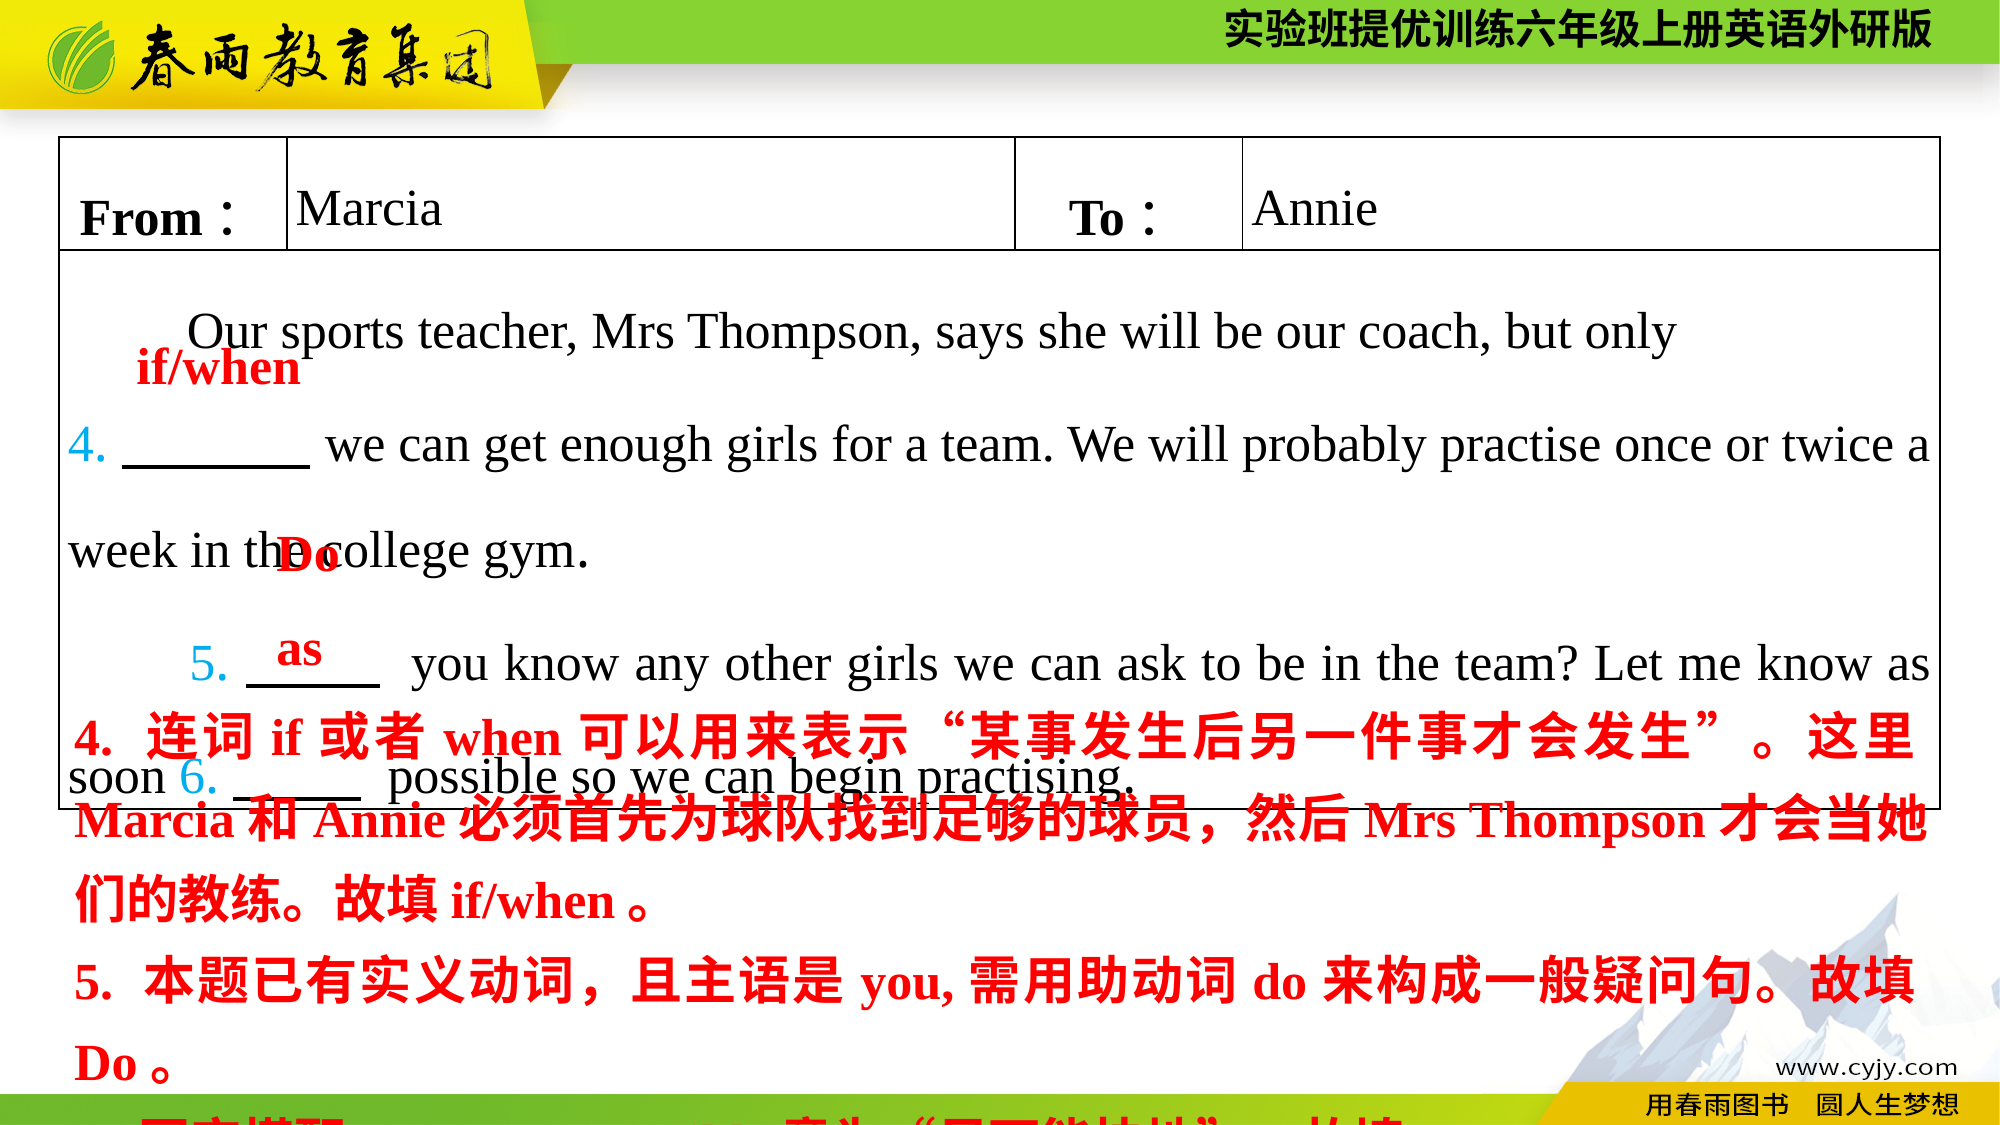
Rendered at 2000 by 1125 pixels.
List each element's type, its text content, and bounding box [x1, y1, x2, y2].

text_box Do [261, 511, 378, 589]
table_header Annie [1243, 138, 1939, 249]
text_box as [261, 606, 378, 677]
text_box if/when [121, 325, 348, 403]
table_header To： [1016, 138, 1242, 249]
list 4. 连词if或者when可以用来表示“某事发生后另一件事才会发生”。这里Marcia和Annie必须首先为球队找到足够的球员，然后Mrs Thompson才会当她们的教练。故填if/when。 5. 本题已有实义动词，且主语是you,需用助动词do来构成一般疑问句。故填Do。 6. 固定搭配as soon as possible意为“尽可能快地”。故填as。 [59, 677, 1944, 1094]
table_cell Our sports teacher, Mrs Thompson, says she will be our coach, but only 4. we can get enough girls for a team. We will probably practise once or twice a week in the college gym. 5. you know any other girls we can ask to be in the team? Let me know as soon 6. possible so we can begin practising. [60, 251, 1939, 677]
table_header From： [60, 138, 286, 249]
table_header Marcia [288, 138, 1014, 249]
picture [0, 0, 2000, 1125]
